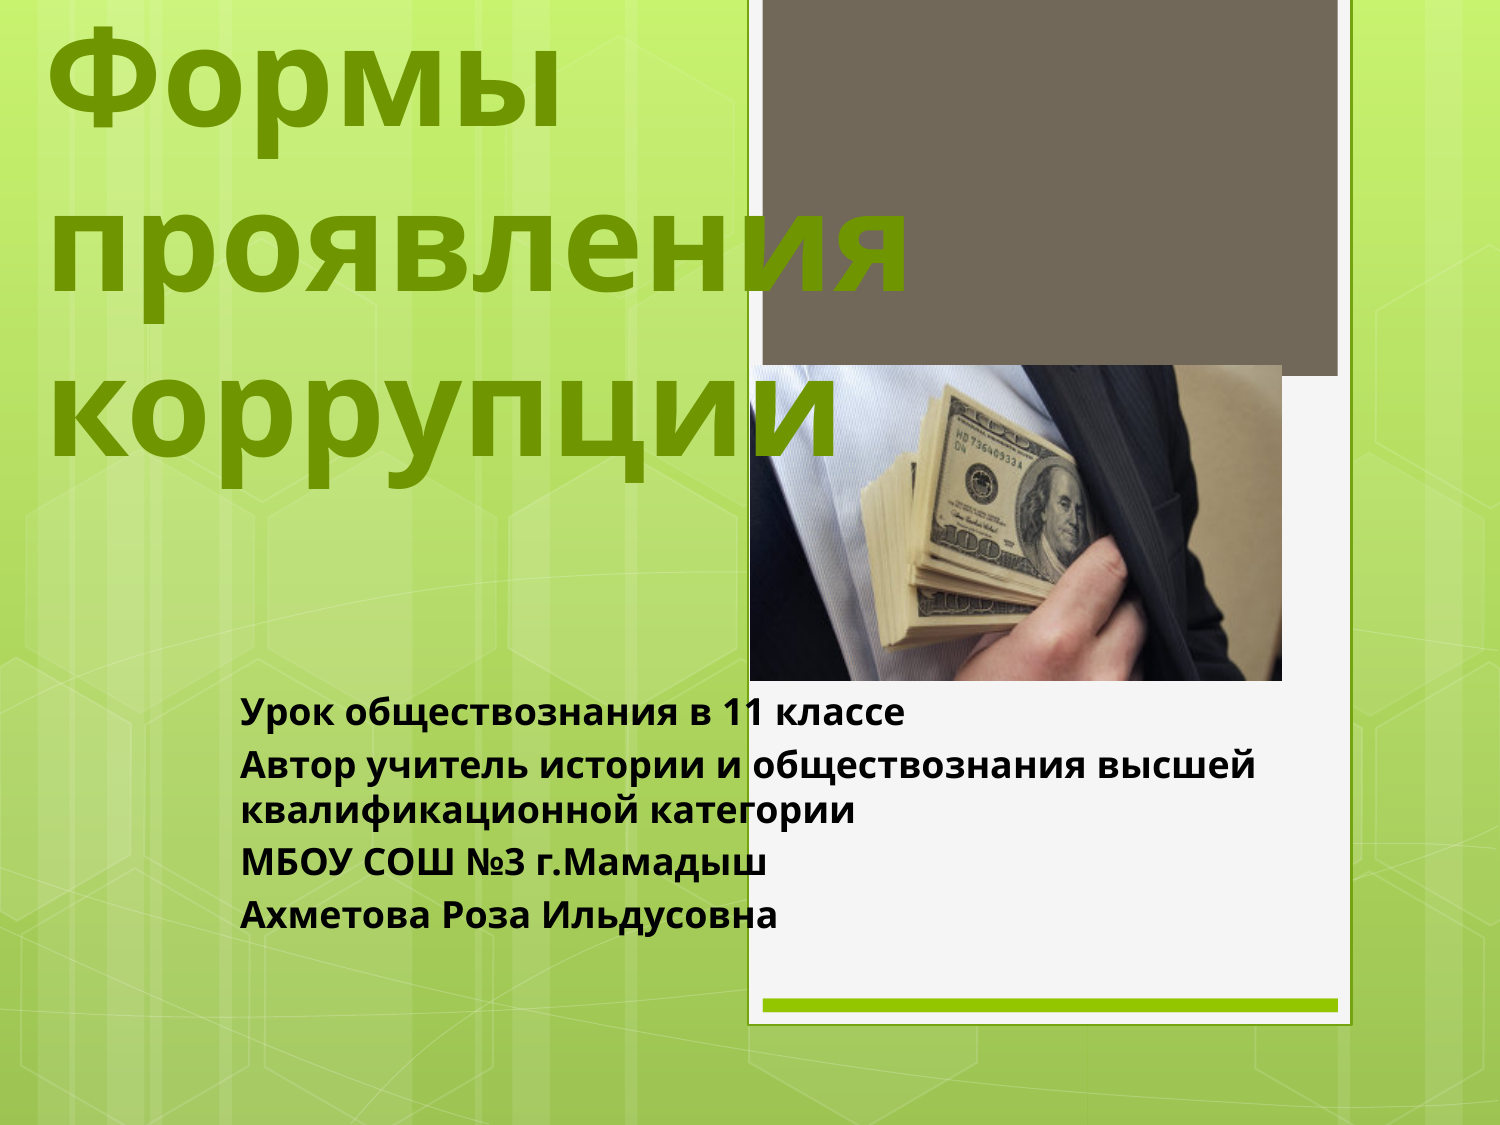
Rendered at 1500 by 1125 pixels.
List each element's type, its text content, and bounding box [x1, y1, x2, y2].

title Формы проявления коррупции [29, 99, 1447, 492]
subtitle Урок обществознания в 11 классе Автор учитель истории и обществознания высшей квалификационной категории МБОУ СОШ №3 г.Мамадыш Ахметова Роза Ильдусовна [225, 680, 1275, 1013]
picture [749, 365, 1282, 681]
